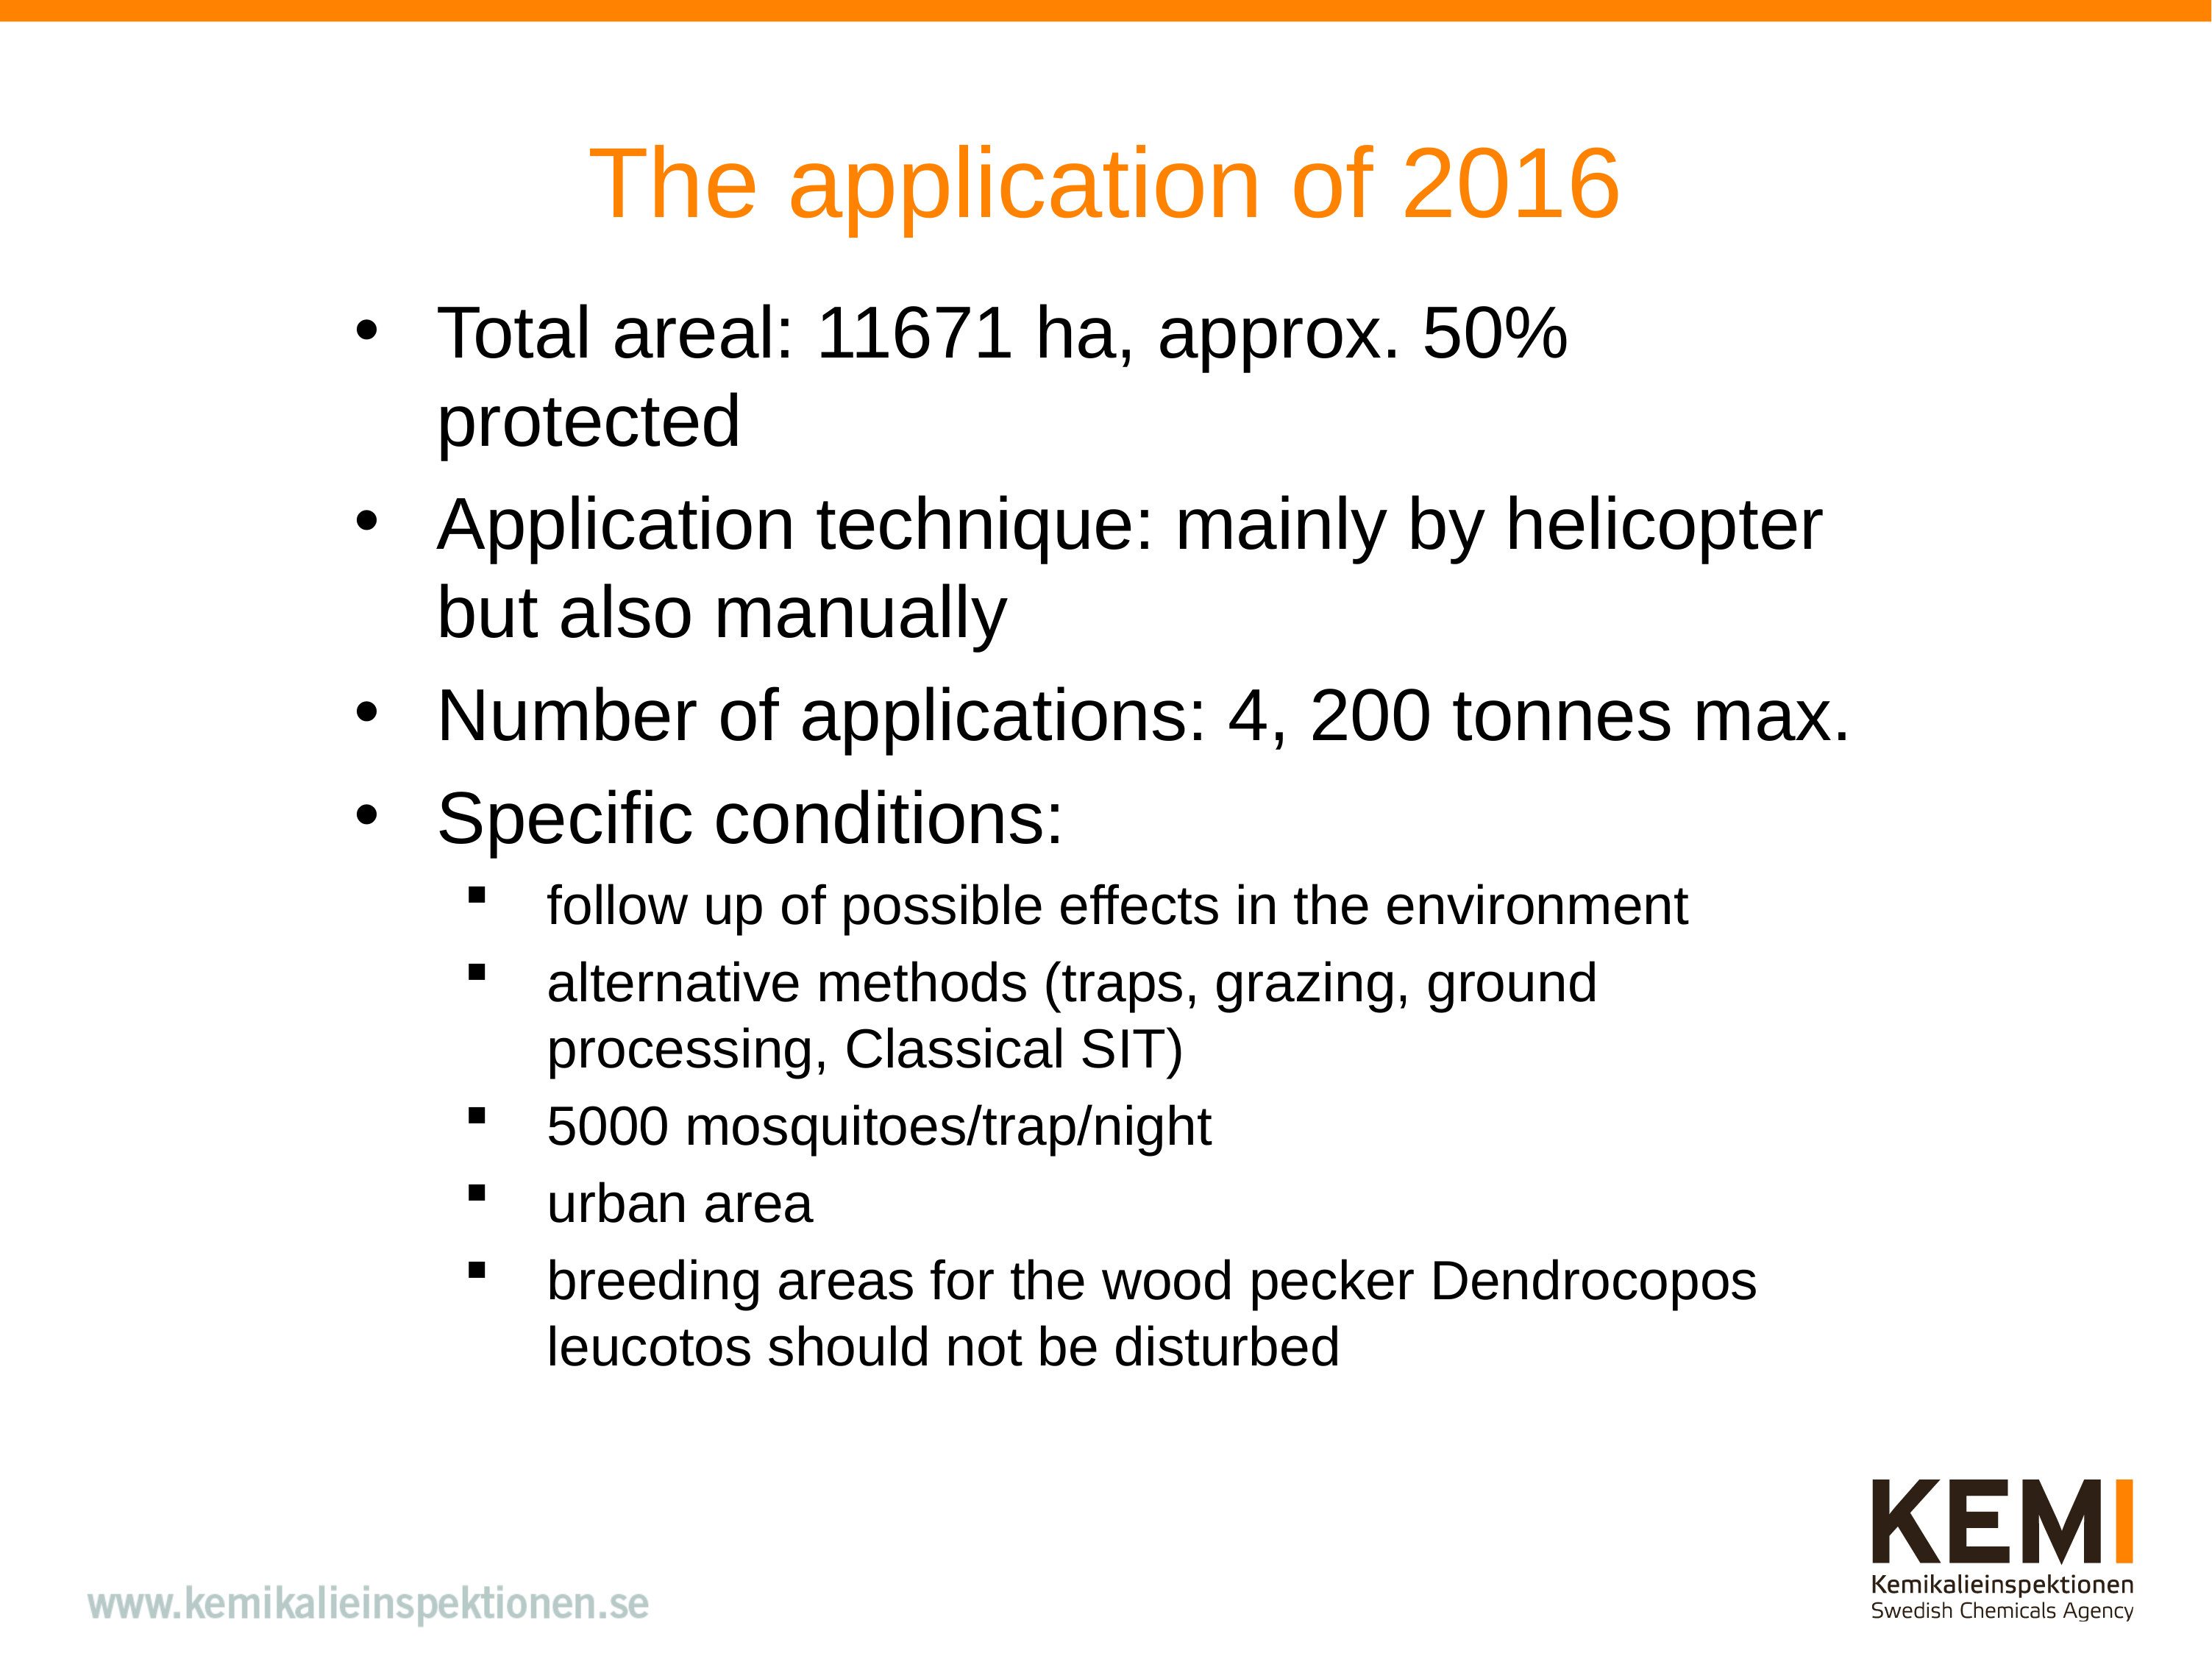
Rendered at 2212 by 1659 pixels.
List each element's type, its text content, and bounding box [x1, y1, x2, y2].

subtitle Total areal: 11671 ha, approx. 50% protected Application technique: mainly by helicopter but also manually Number of applications: 4, 200 tonnes max. Specific conditions: follow up of possible effects in the environment alternative methods (traps, grazing, ground processing, Classical SIT) 5000 mosquitoes/trap/night urban area breeding areas for the wood pecker Dendrocopos leucotos should not be disturbed [331, 273, 1880, 1491]
title The application of 2016 [166, 82, 2046, 274]
picture [87, 1581, 652, 1630]
picture [1872, 1479, 2133, 1621]
